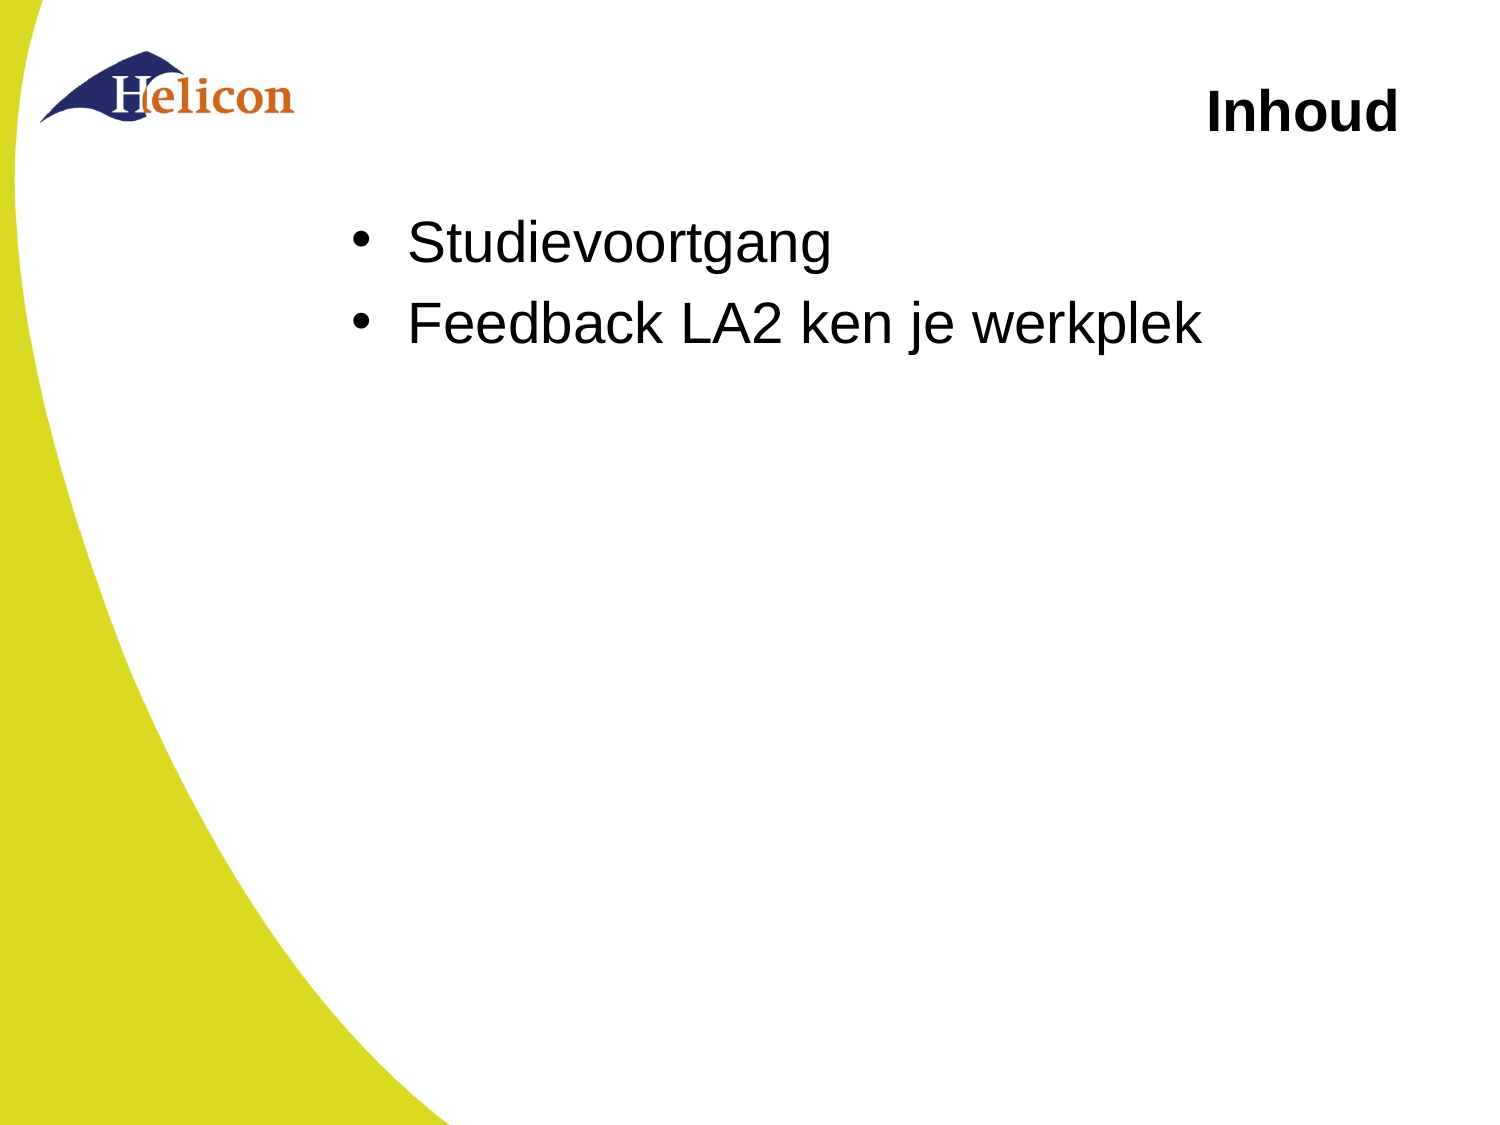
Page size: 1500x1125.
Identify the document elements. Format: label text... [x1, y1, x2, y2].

list Studievoortgang Feedback LA2 ken je werkplek [336, 196, 1425, 1005]
title Inhoud [324, 54, 1415, 161]
picture [0, 0, 1500, 1125]
